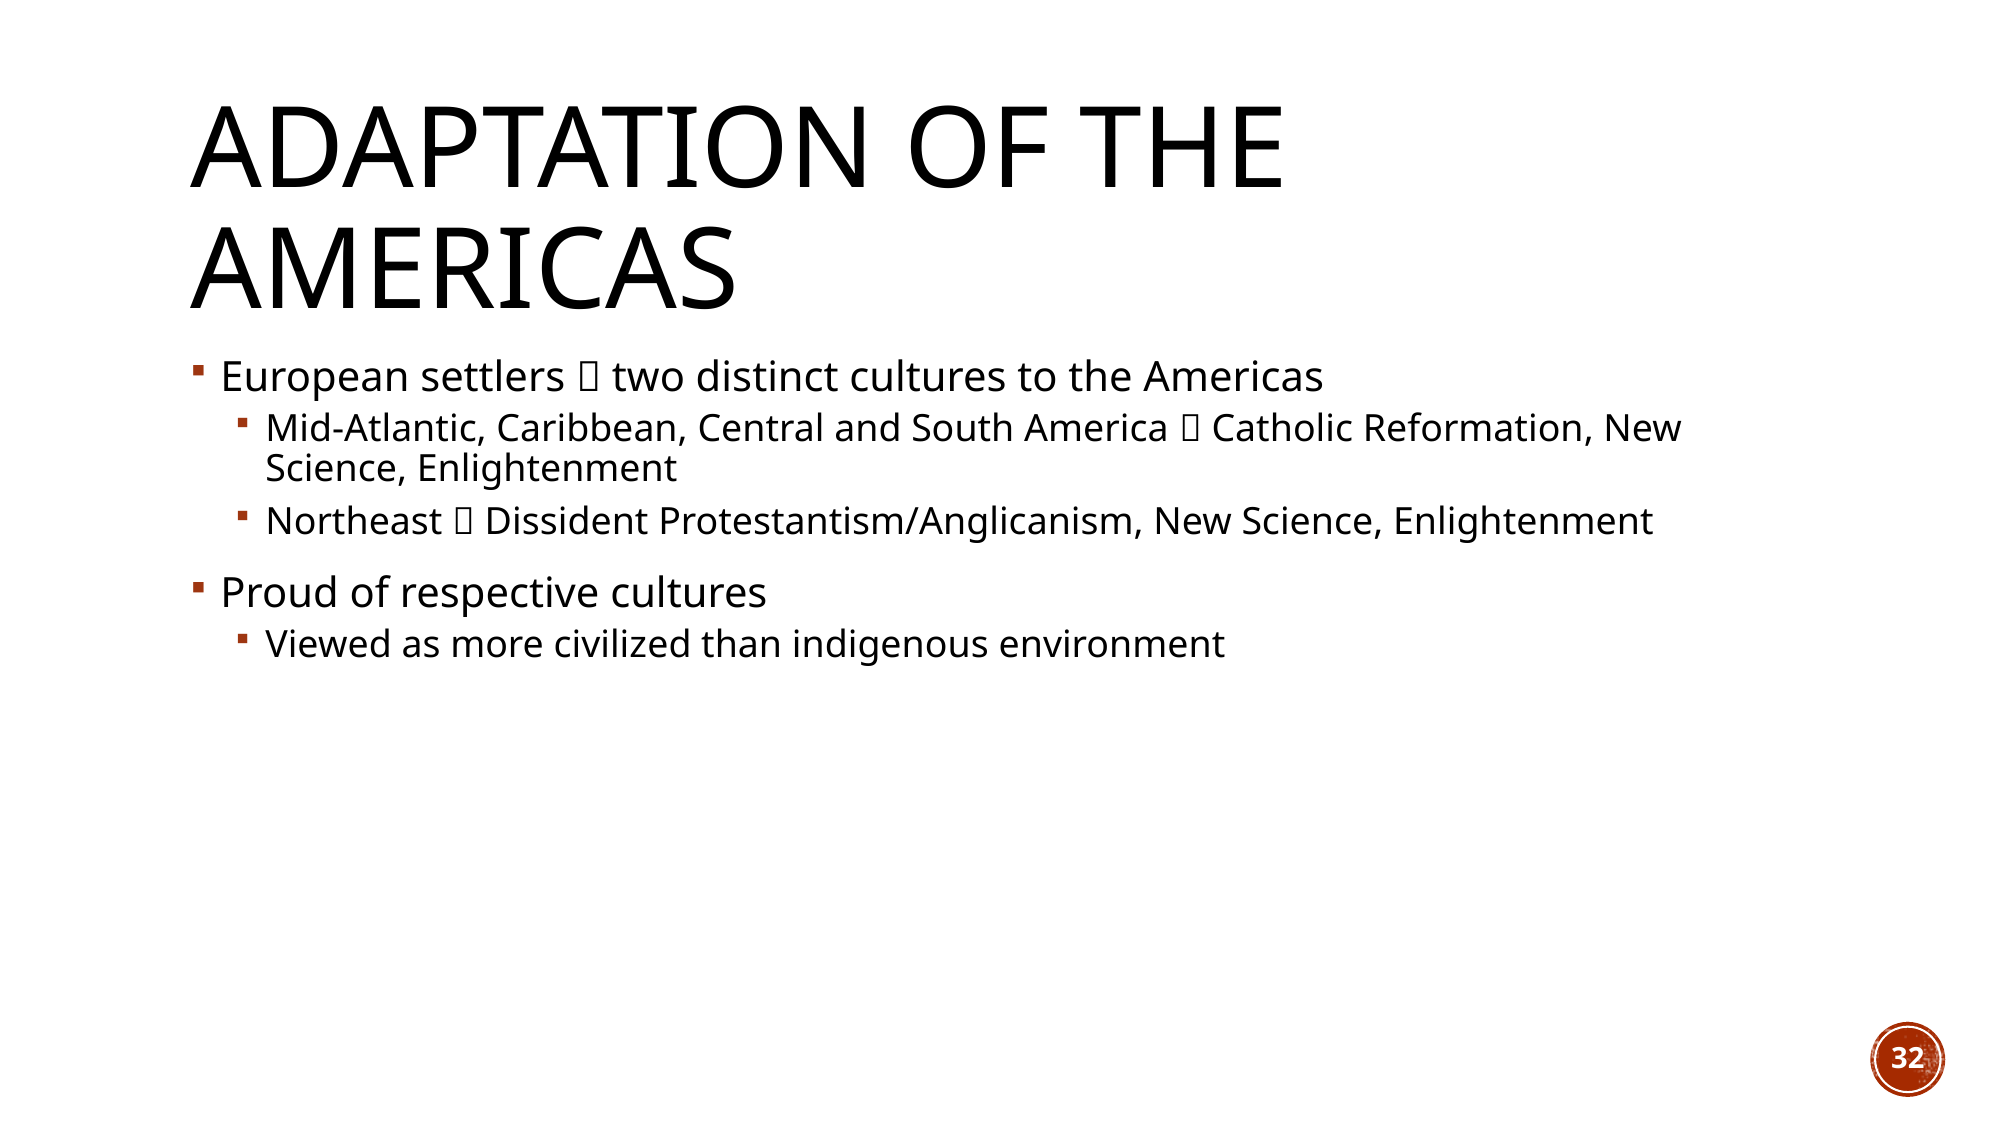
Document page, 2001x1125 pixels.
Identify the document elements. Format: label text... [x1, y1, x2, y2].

title Adaptation of the americas [175, 79, 1826, 344]
list European settlers  two distinct cultures to the Americas Mid-Atlantic, Caribbean, Central and South America  Catholic Reformation, New Science, Enlightenment Northeast  Dissident Protestantism/Anglicanism, New Science, Enlightenment Proud of respective cultures Viewed as more civilized than indigenous environment [175, 348, 1826, 1013]
slide_number 32 [1855, 1028, 1961, 1089]
